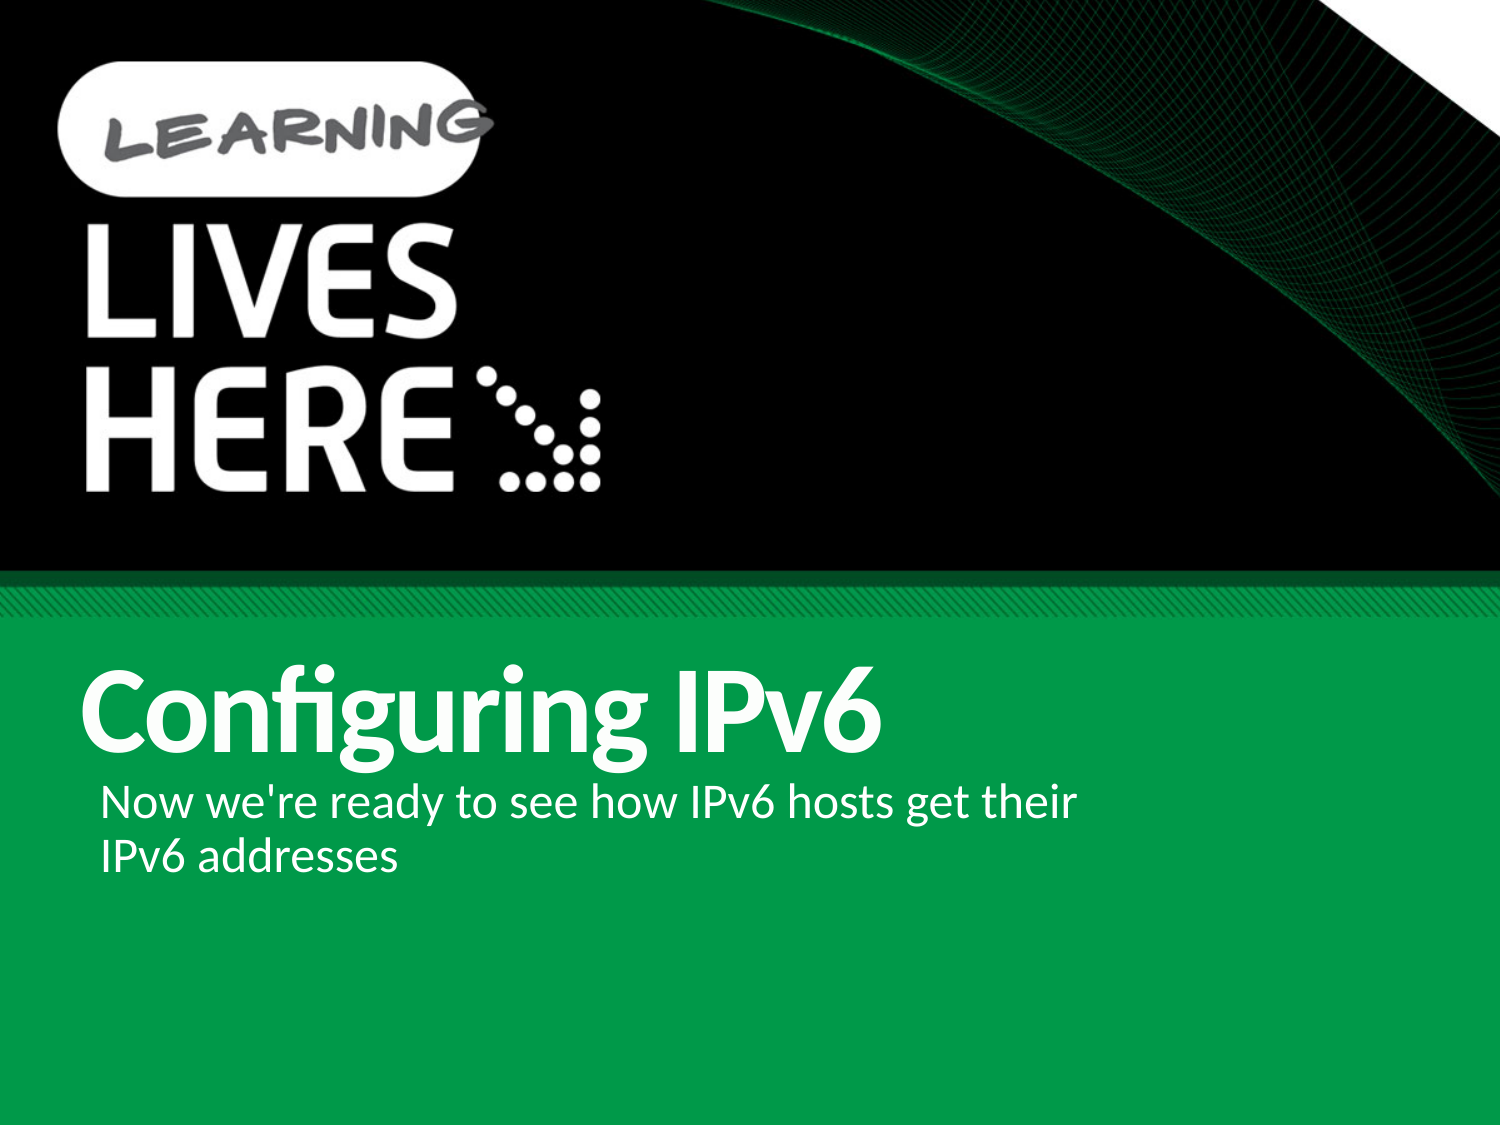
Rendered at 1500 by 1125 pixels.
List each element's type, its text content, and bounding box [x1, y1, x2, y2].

title Configuring IPv6 [80, 644, 1380, 864]
picture [0, 0, 1500, 1125]
subtitle Now we're ready to see how IPv6 hosts get their IPv6 addresses [99, 774, 1150, 921]
